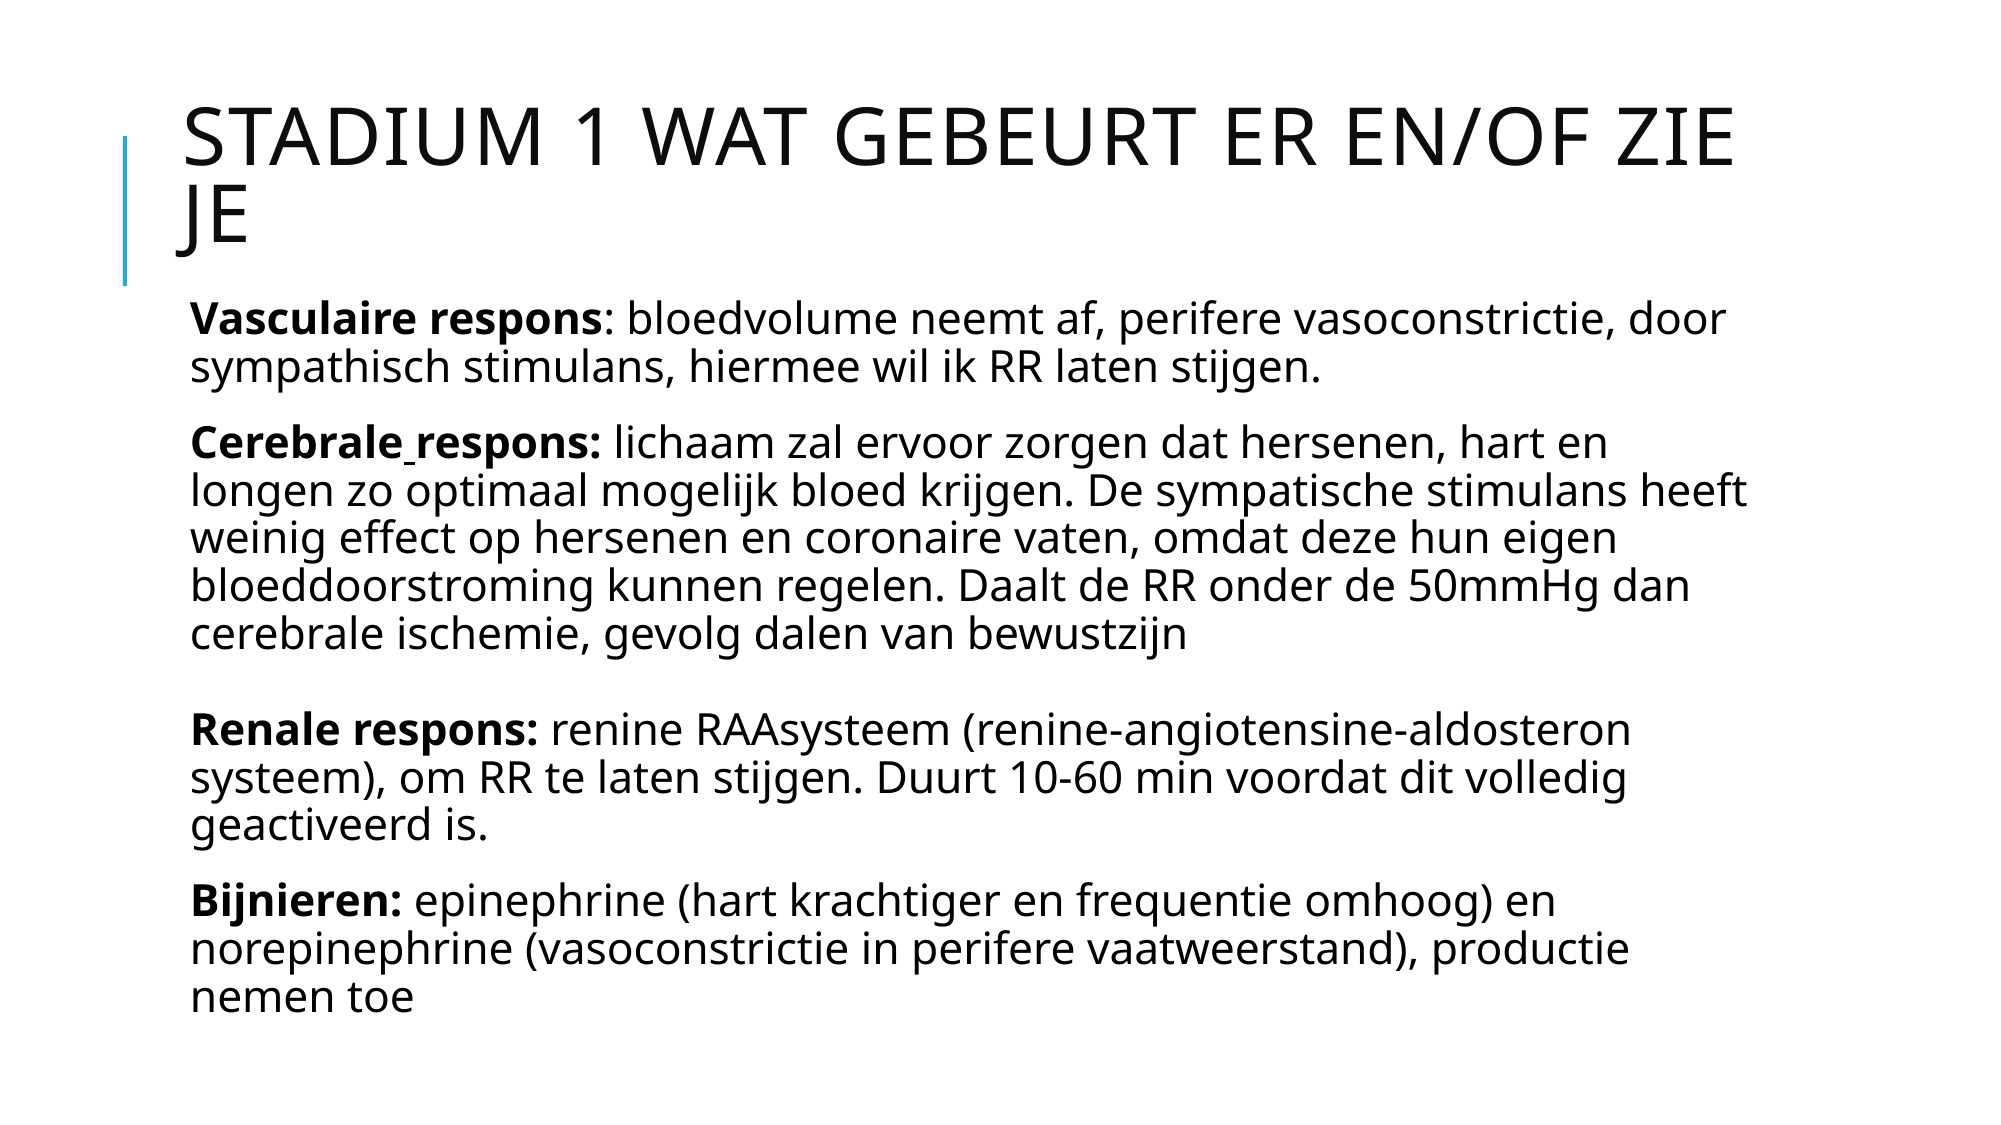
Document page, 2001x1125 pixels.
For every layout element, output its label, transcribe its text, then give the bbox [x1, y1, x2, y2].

title Stadium 1 wat gebeurt er en/of zie je [168, 96, 1763, 266]
list Vasculaire respons: bloedvolume neemt af, perifere vasoconstrictie, door sympathisch stimulans, hiermee wil ik RR laten stijgen. Cerebrale respons: lichaam zal ervoor zorgen dat hersenen, hart en longen zo optimaal mogelijk bloed krijgen. De sympatische stimulans heeft weinig effect op hersenen en coronaire vaten, omdat deze hun eigen bloeddoorstroming kunnen regelen. Daalt de RR onder de 50mmHg dan cerebrale ischemie, gevolg dalen van bewustzijn Renale respons: renine RAAsysteem (renine-angiotensine-aldosteron systeem), om RR te laten stijgen. Duurt 10-60 min voordat dit volledig geactiveerd is. Bijnieren: epinephrine (hart krachtiger en frequentie omhoog) en norepinephrine (vasoconstrictie in perifere vaatweerstand), productie nemen toe [168, 288, 1763, 1035]
